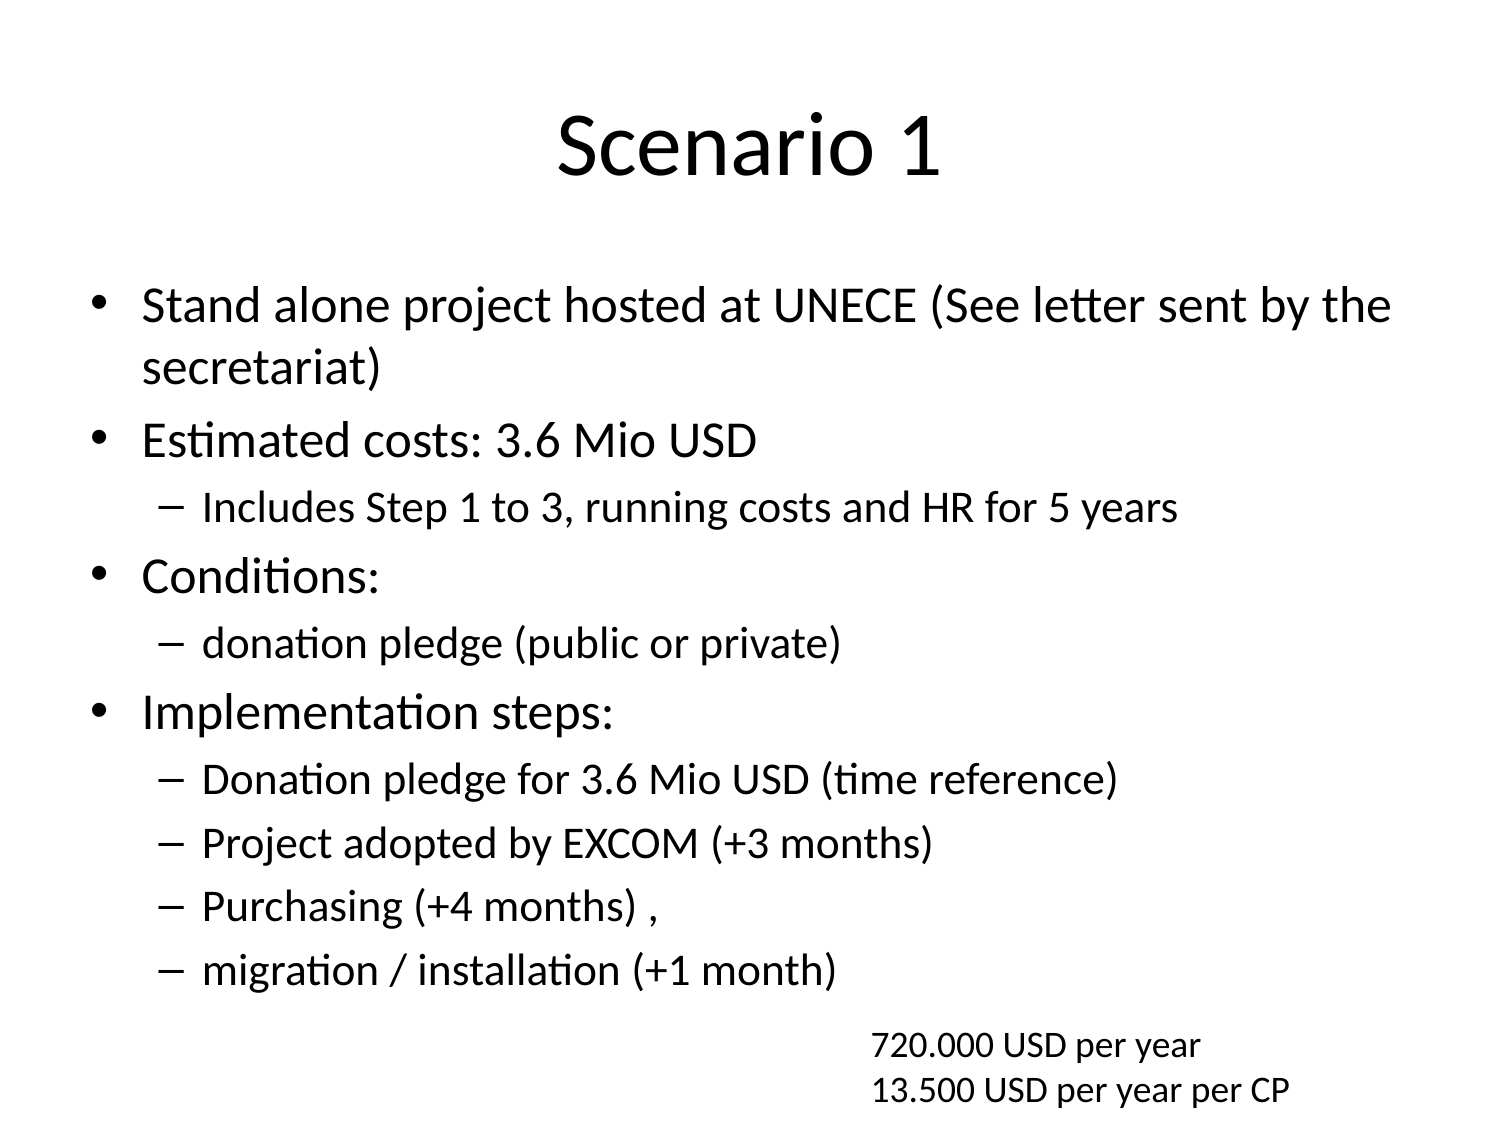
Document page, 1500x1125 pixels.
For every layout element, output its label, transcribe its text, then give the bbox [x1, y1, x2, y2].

title Scenario 1 [75, 45, 1425, 233]
text_box 720.000 USD per year 13.500 USD per year per CP [855, 1012, 1306, 1118]
list Stand alone project hosted at UNECE (See letter sent by the secretariat) Estimated costs: 3.6 Mio USD Includes Step 1 to 3, running costs and HR for 5 years Conditions: donation pledge (public or private) Implementation steps: Donation pledge for 3.6 Mio USD (time reference) Project adopted by EXCOM (+3 months) Purchasing (+4 months) , migration / installation (+1 month) [75, 262, 1425, 1005]
